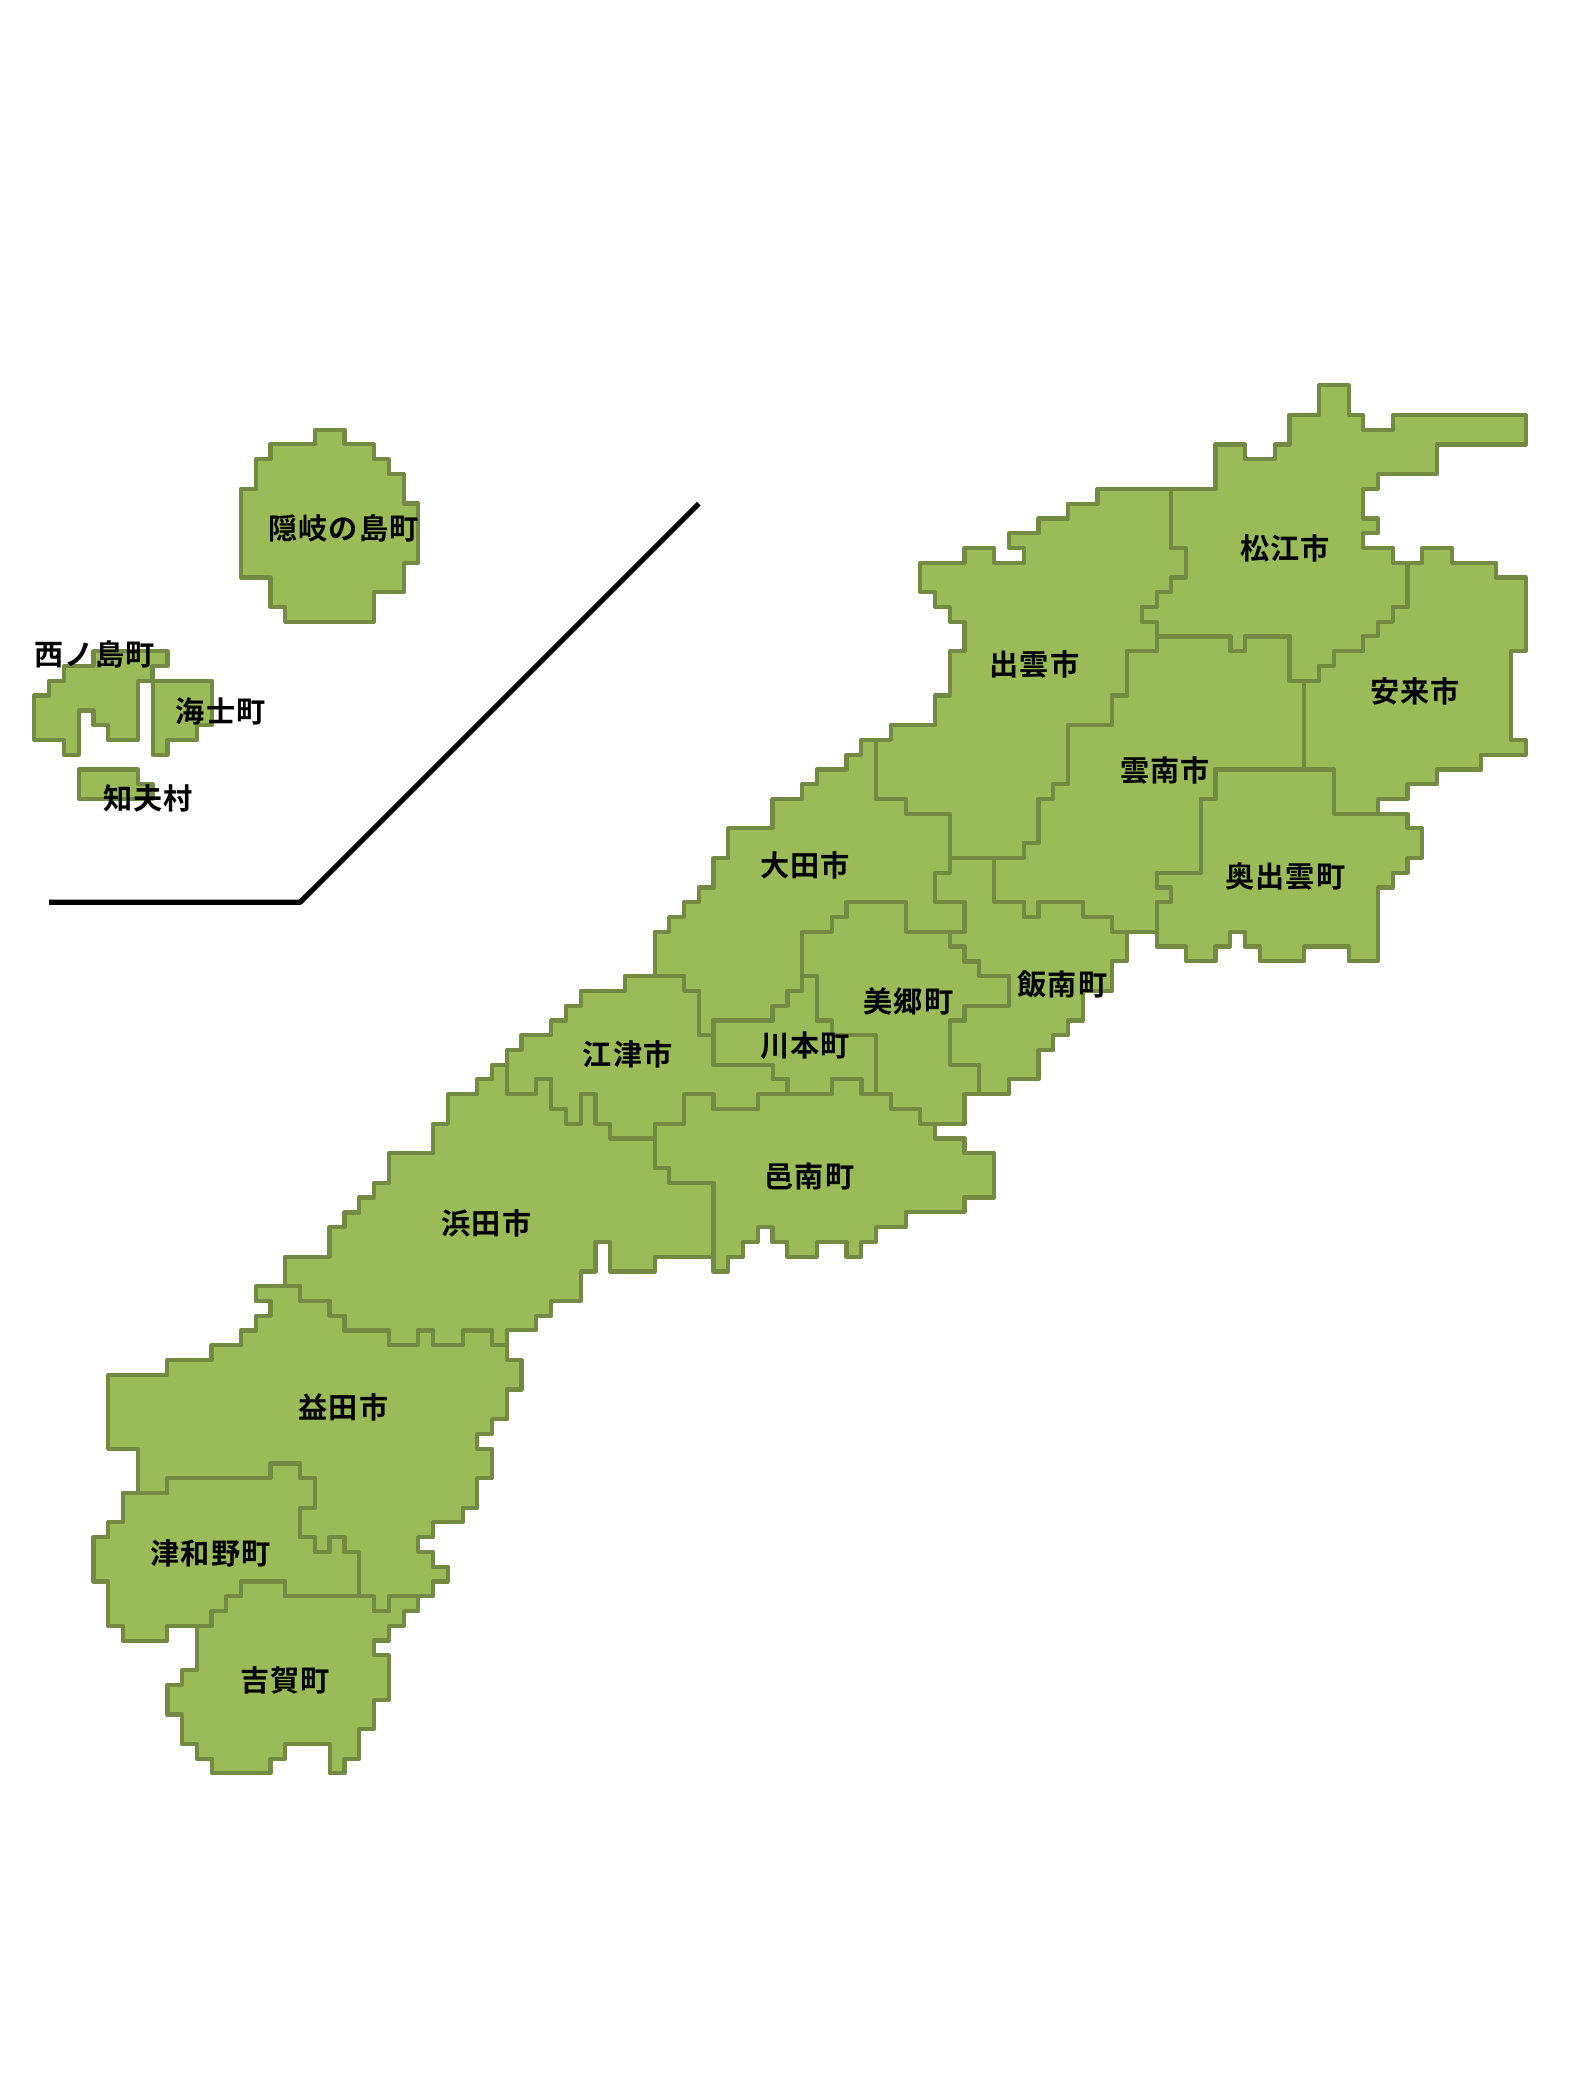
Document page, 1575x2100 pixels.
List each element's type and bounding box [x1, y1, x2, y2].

text_box [18, 385, 1527, 1774]
